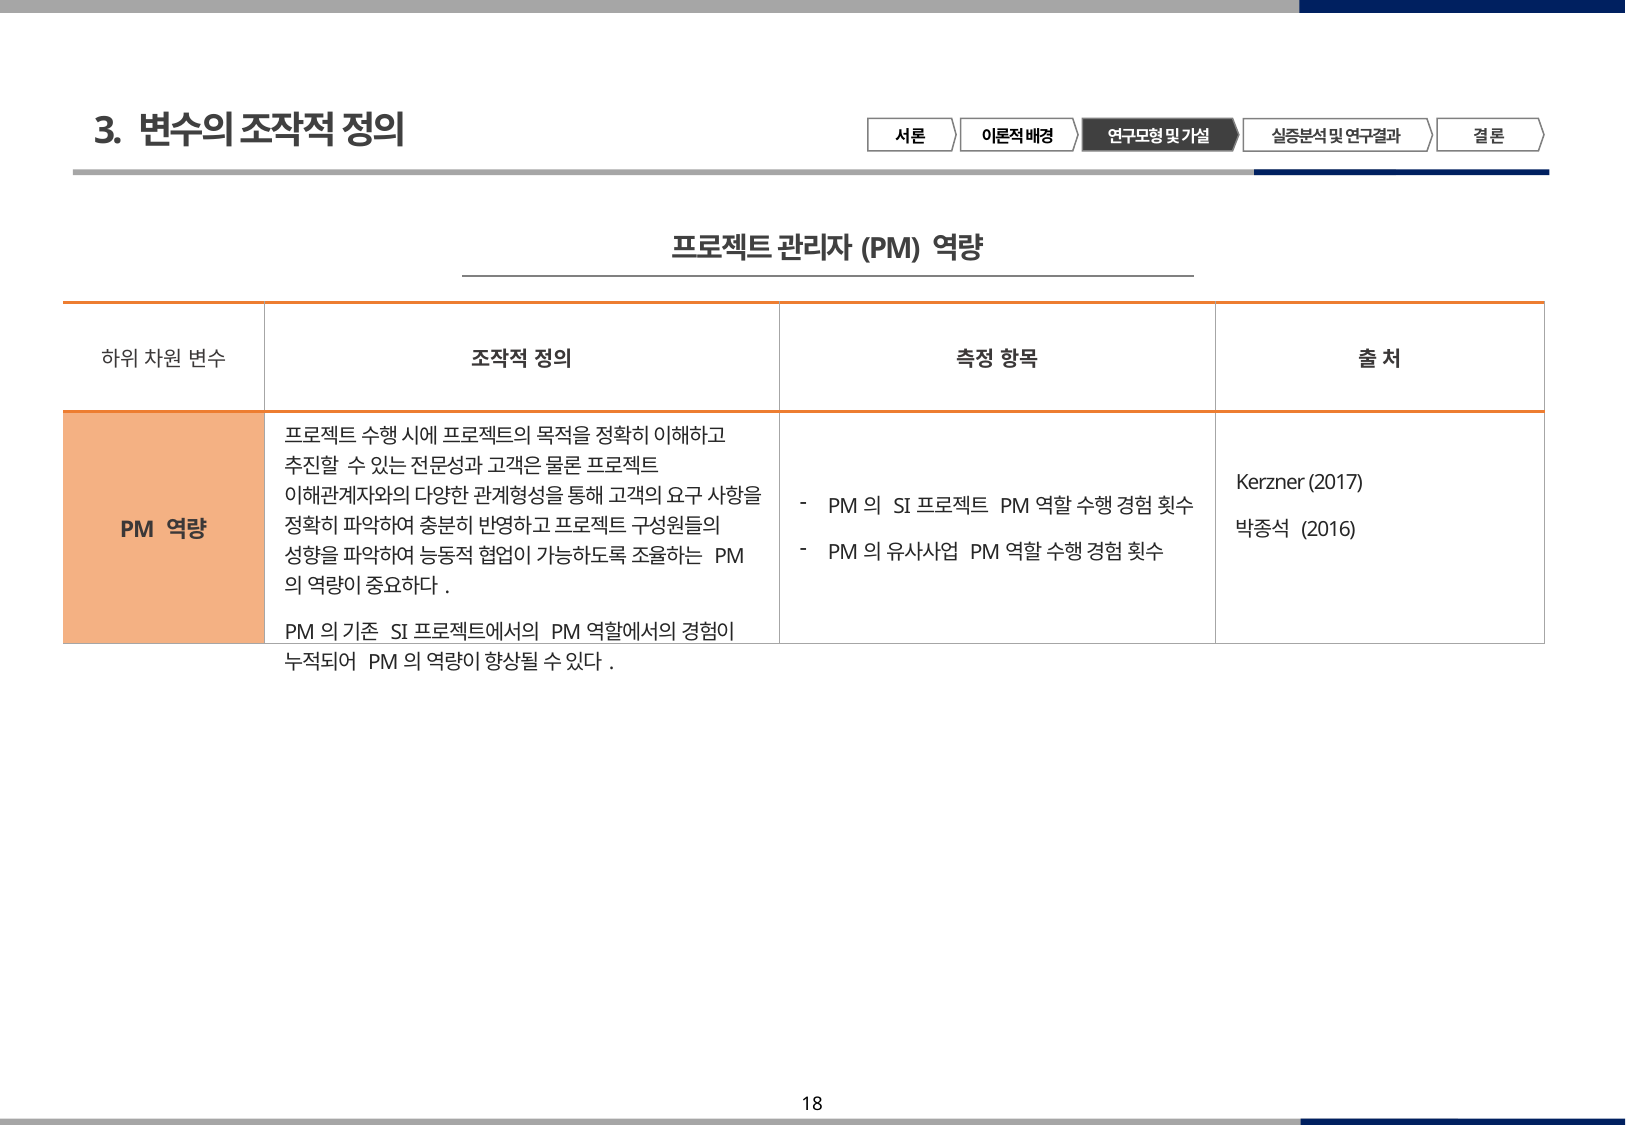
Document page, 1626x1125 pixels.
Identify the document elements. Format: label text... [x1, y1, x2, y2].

table_header 하위 차원 변수 [63, 304, 264, 410]
text_box 3. 변수의 조작적 정의 [78, 98, 1544, 159]
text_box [867, 118, 1544, 152]
table_header 측정 항목 [780, 304, 1215, 410]
table_header 출 처 [1216, 304, 1544, 410]
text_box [462, 217, 1194, 277]
table_header 조작적 정의 [265, 304, 779, 410]
table_cell PM 역량 [63, 413, 264, 643]
table_cell 프로젝트 수행 시에 프로젝트의 목적을 정확히 이해하고 추진할 수 있는 전문성과 고객은 물론 프로젝트 이해관계자와의 다양한 관계형성을 통해 고객의 요구 사항을 정확히 파악하여 충분히 반영하고 프로젝트 구성원들의 성향을 파악하여 능동적 협업이 가능하도록 조율하는 PM의 역량이 중요하다. PM의 기존 SI프로젝트에서의 PM역할에서의 경험이 누적되어 PM의 역량이 향상될 수 있다. [265, 413, 779, 643]
table_cell PM의 SI프로젝트 PM역할 수행 경험 횟수 PM의 유사사업 PM역할 수행 경험 횟수 [780, 413, 1215, 643]
table_cell Kerzner (2017) 박종석 (2016) [1216, 413, 1544, 643]
